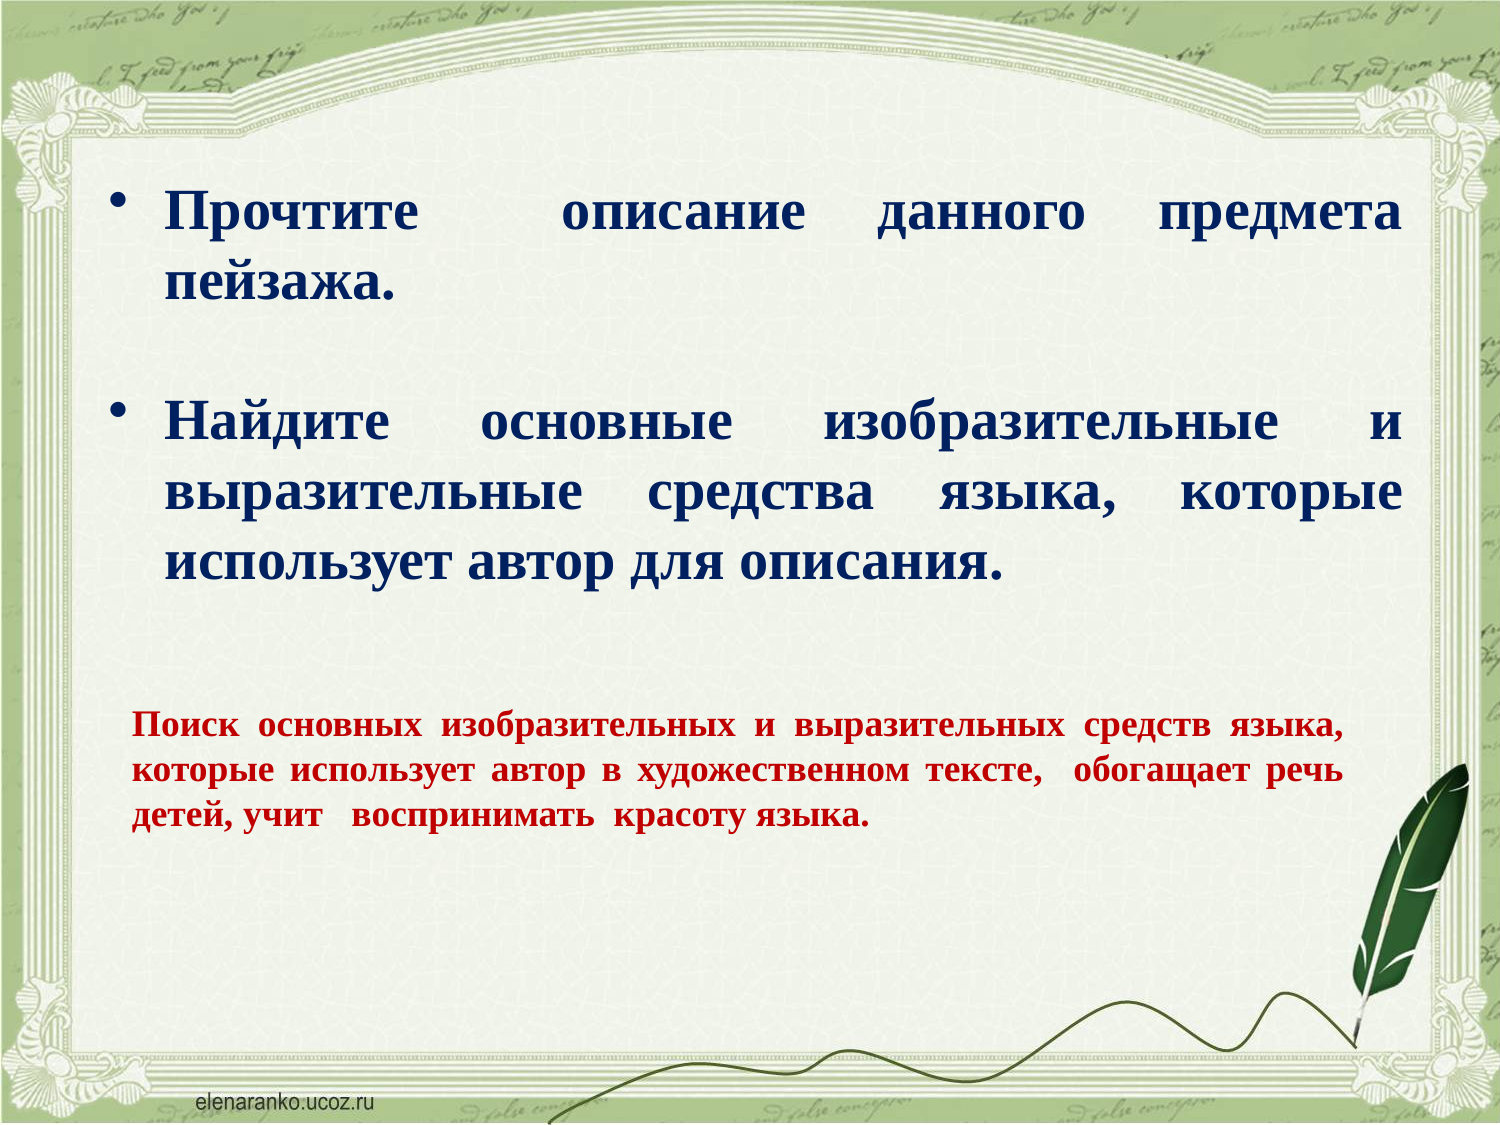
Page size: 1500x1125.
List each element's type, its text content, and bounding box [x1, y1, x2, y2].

text_box Поиск основных изобразительных и выразительных средств языка, которые использует автор в художественном тексте, обогащает речь детей, учит воспринимать красоту языка. [117, 691, 1360, 842]
text_box Прочтите описание данного предмета пейзажа. Найдите основные изобразительные и выразительные средства языка, которые использует автор для описания. [93, 164, 1418, 669]
picture [0, 0, 1500, 1125]
